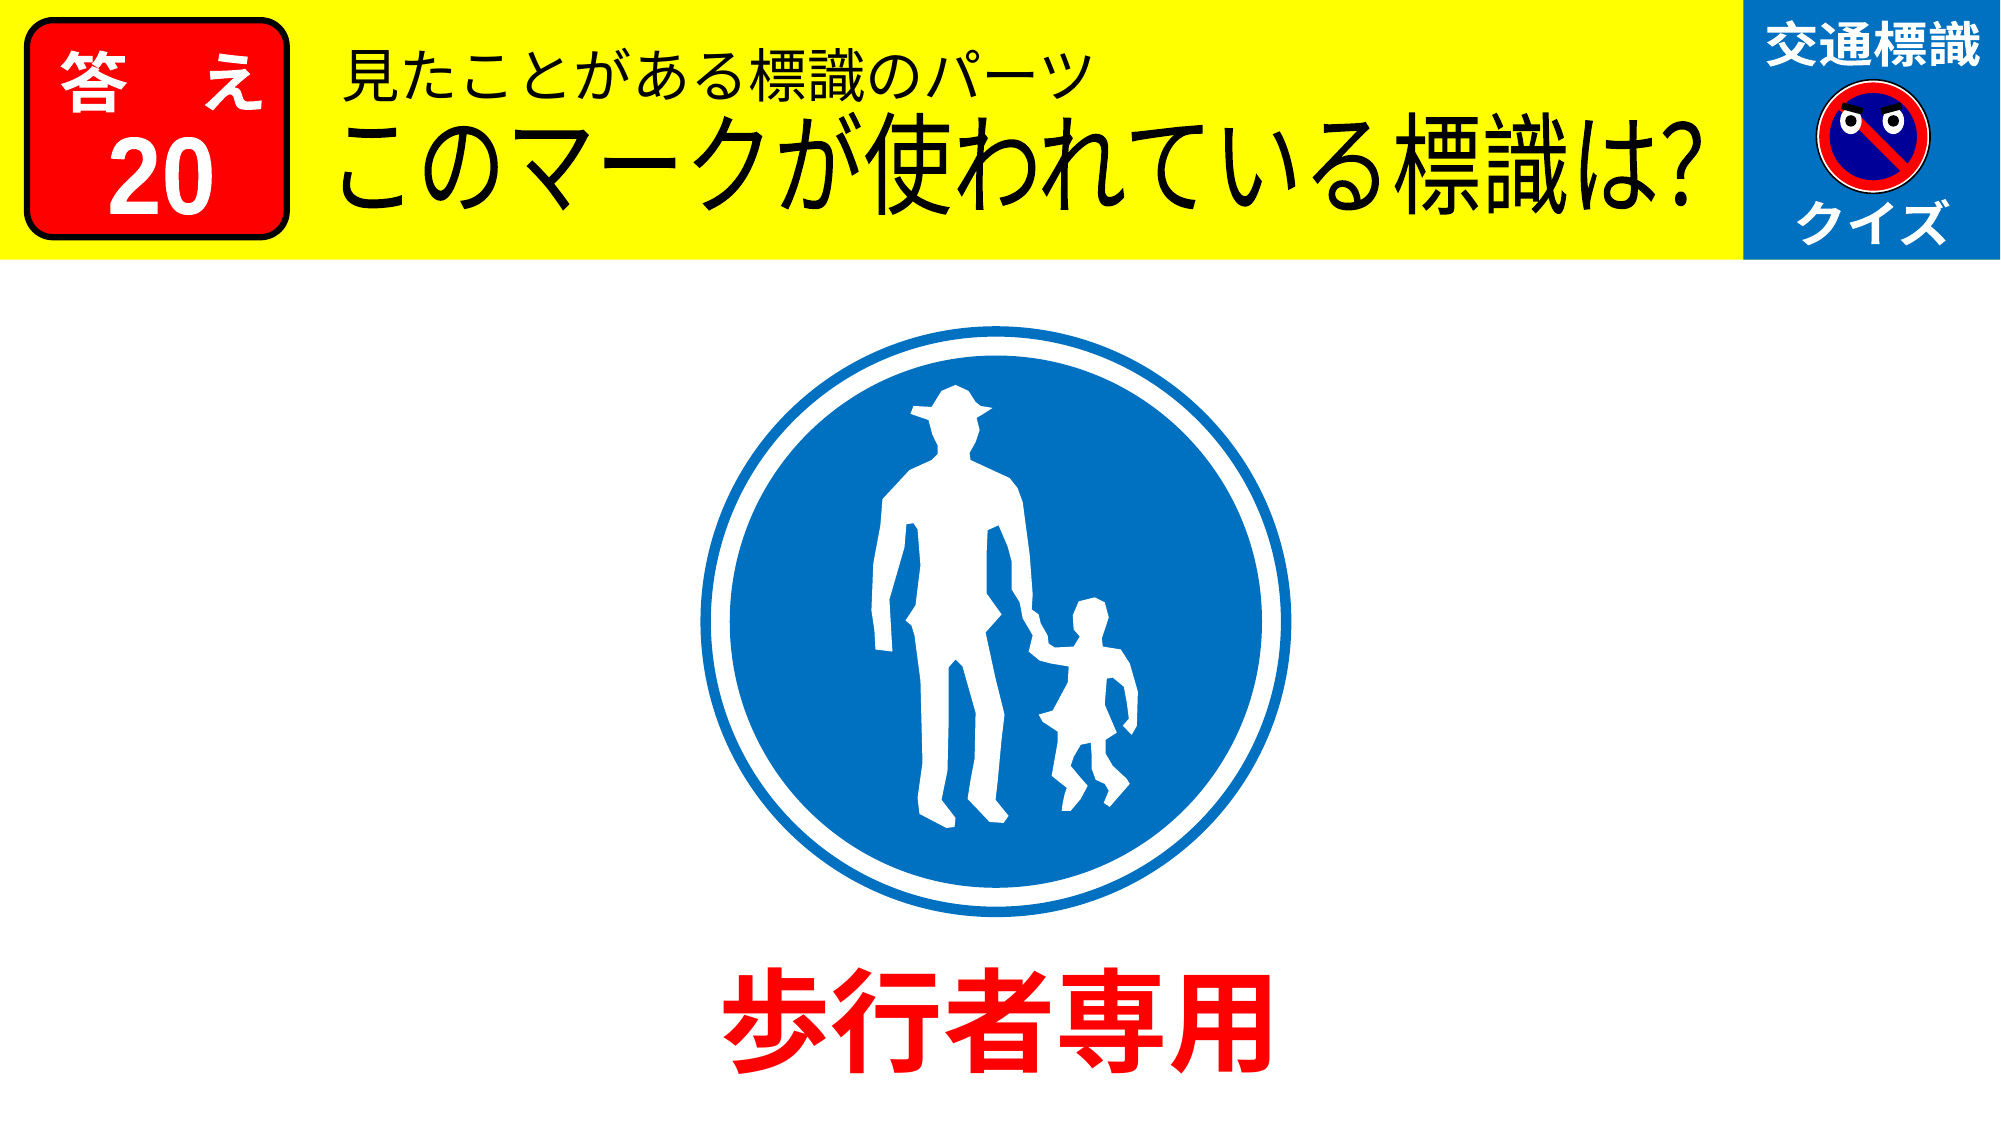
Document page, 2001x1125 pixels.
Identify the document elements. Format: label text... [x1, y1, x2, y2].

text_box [700, 325, 1292, 918]
text_box 歩行者専用 [703, 943, 1296, 1093]
text_box 見たことがある標識のパーツ [326, 32, 1113, 117]
